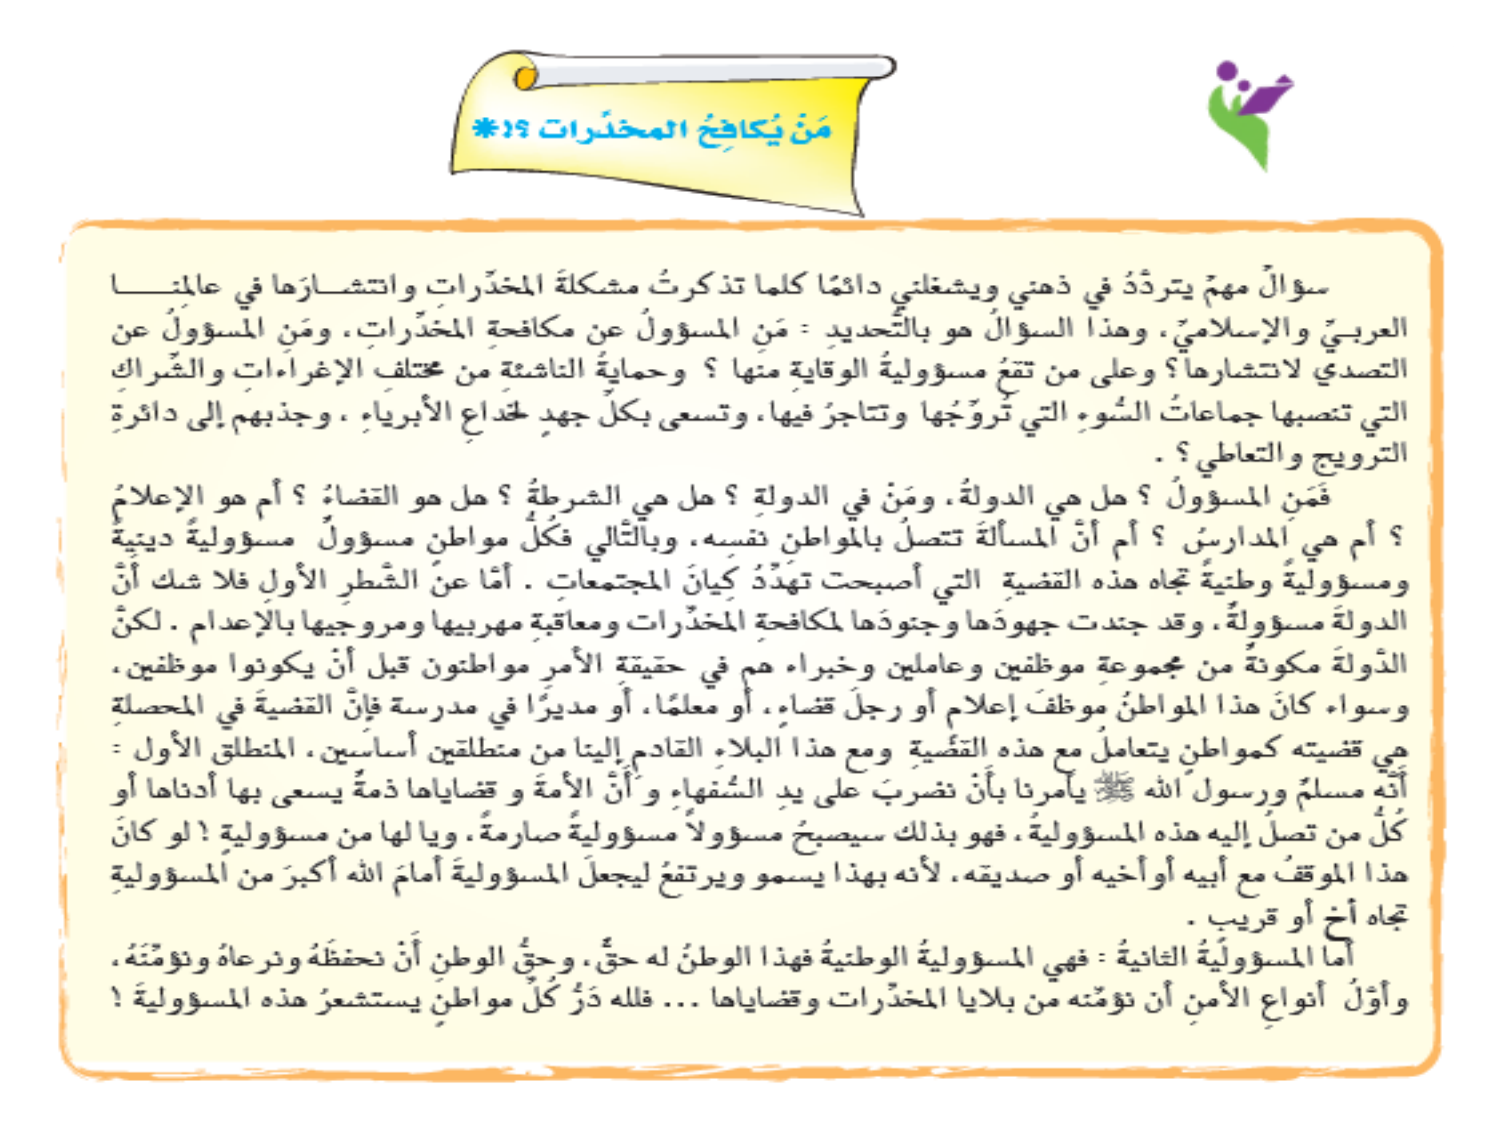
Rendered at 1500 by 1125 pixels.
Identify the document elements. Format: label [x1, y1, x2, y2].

picture [46, 46, 1454, 1091]
